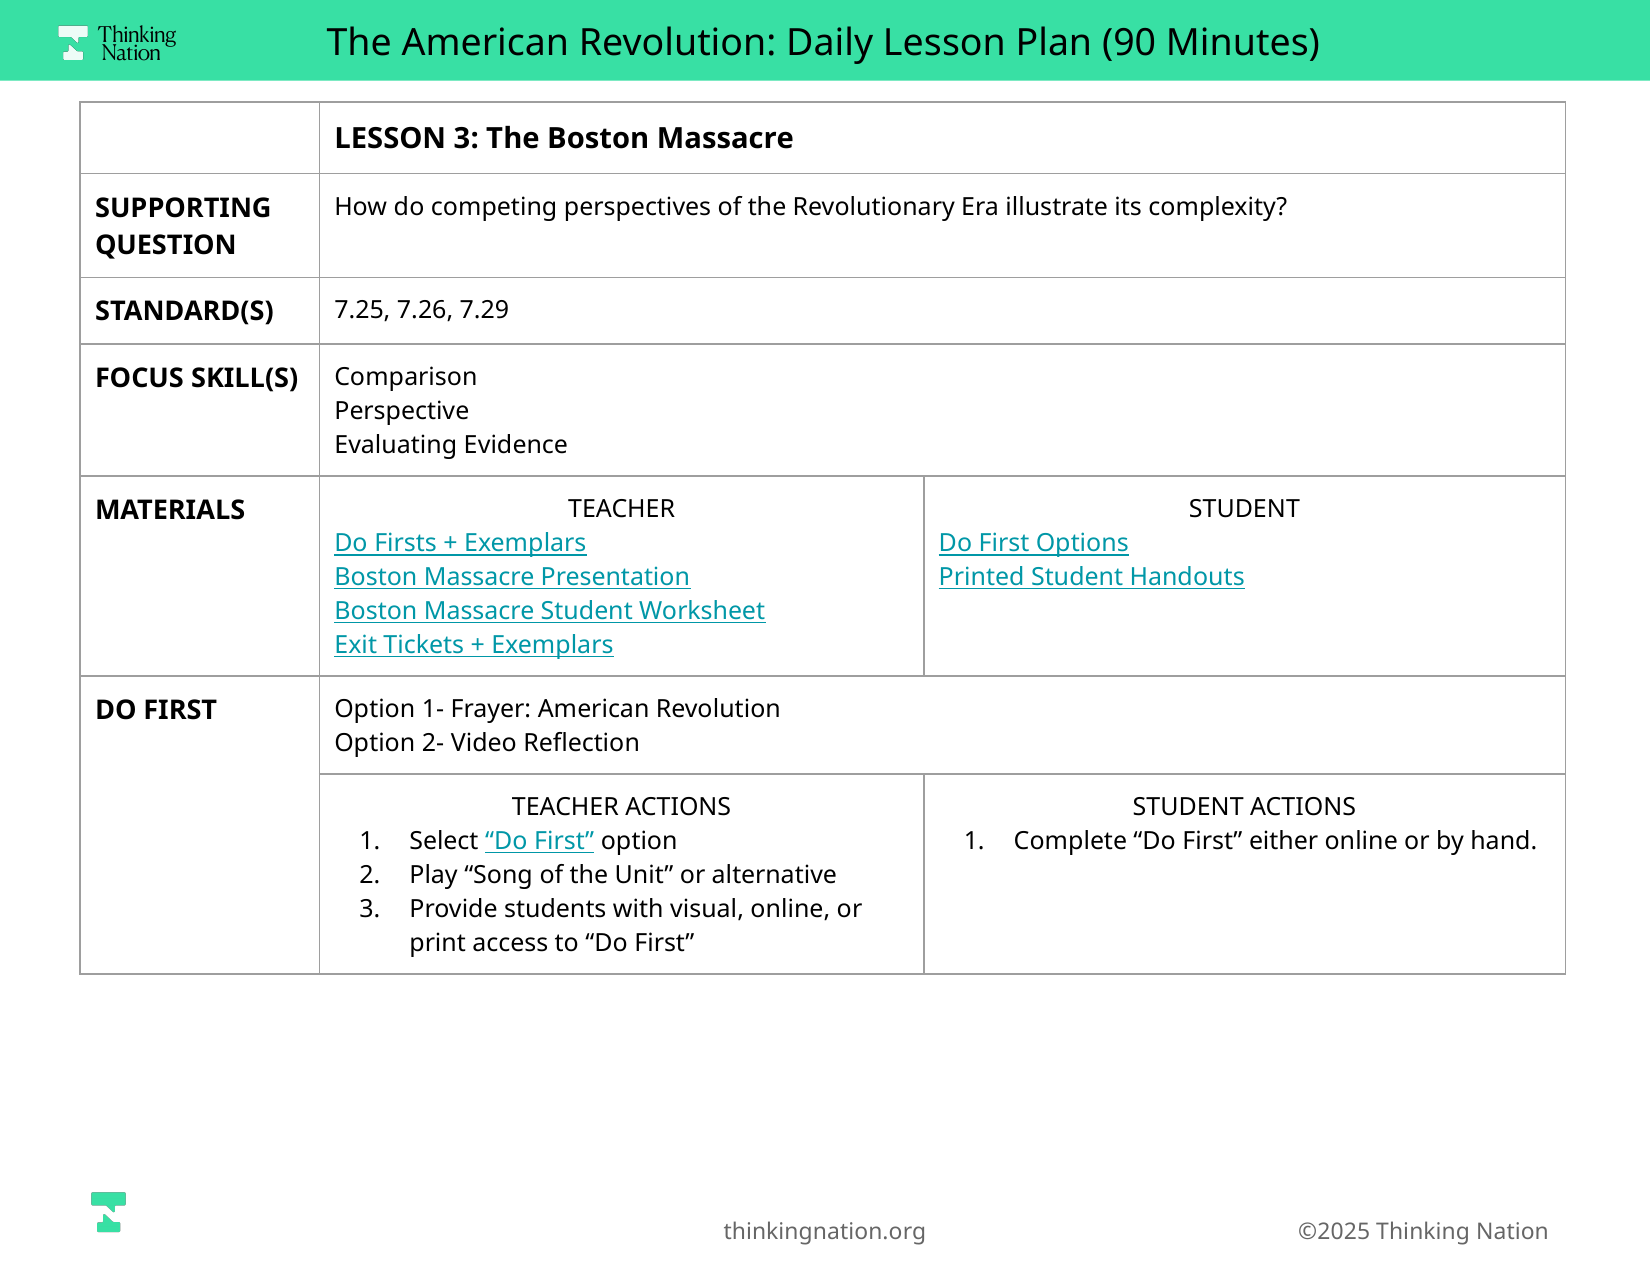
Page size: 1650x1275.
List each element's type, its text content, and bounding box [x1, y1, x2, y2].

table_cell MATERIALS [81, 477, 319, 675]
table_cell SUPPORTING QUESTION [81, 174, 319, 277]
text_box The American Revolution: Daily Lesson Plan (90 Minutes) [0, 0, 1650, 81]
table_header LESSON 3: The Boston Massacre [320, 103, 1565, 173]
table_cell STUDENT Do First Options Printed Student Handouts [925, 477, 1565, 675]
table_cell Comparison Perspective Evaluating Evidence [320, 345, 1565, 475]
picture [80, 1184, 136, 1240]
table_cell TEACHER ACTIONS Select “Do First” option Play “Song of the Unit” or alternative Provide students with visual, online, or print access to “Do First” [320, 775, 923, 973]
table_cell How do competing perspectives of the Revolutionary Era illustrate its complexity? [320, 174, 1565, 277]
table_cell Option 1- Frayer: American Revolution Option 2- Video Reflection [320, 677, 1565, 773]
table_cell STANDARD(S) [81, 278, 319, 343]
text_box ©2025 Thinking Nation [1174, 1200, 1566, 1240]
table_cell FOCUS SKILL(S) [81, 345, 319, 475]
table_cell 7.25, 7.26, 7.29 [320, 278, 1565, 343]
table_cell STUDENT ACTIONS Complete “Do First” either online or by hand. [925, 775, 1565, 973]
table_cell DO FIRST [81, 677, 319, 973]
table_header [81, 103, 319, 173]
table_cell TEACHER Do Firsts + Exemplars Boston Massacre Presentation Boston Massacre Student Worksheet Exit Tickets + Exemplars [320, 477, 923, 675]
text_box thinkingnation.org [629, 1200, 1021, 1240]
picture [45, 14, 180, 71]
